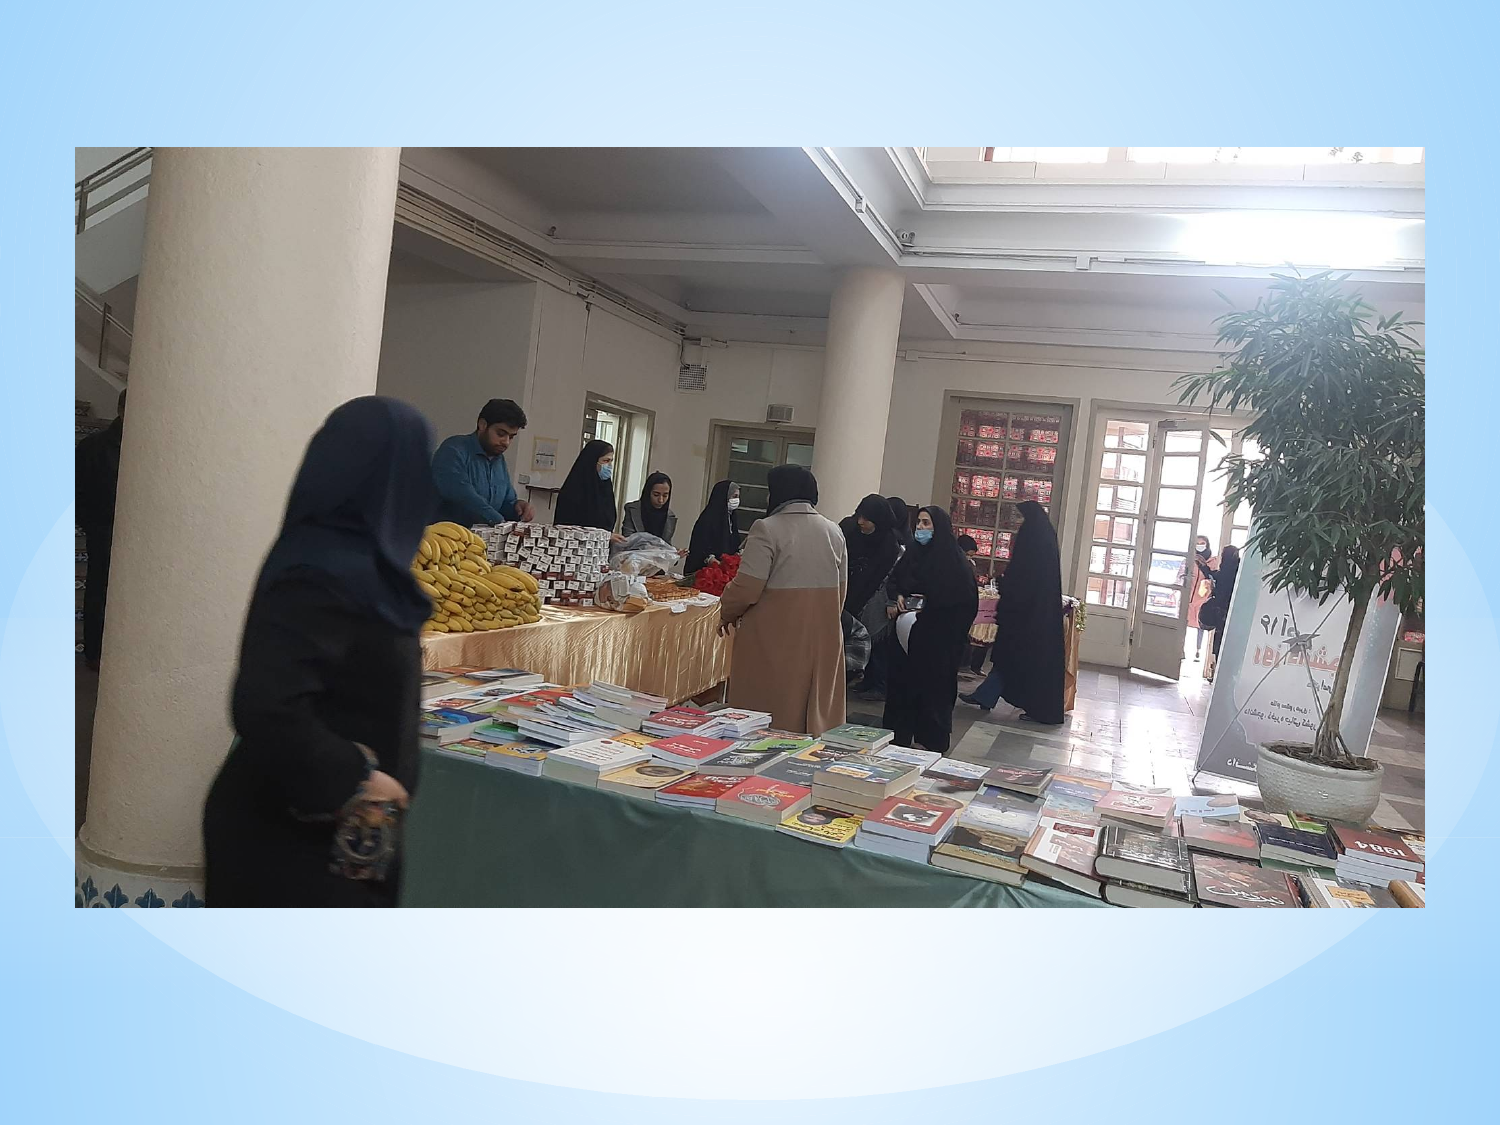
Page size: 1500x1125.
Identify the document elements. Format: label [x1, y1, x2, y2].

list [74, 147, 1426, 908]
